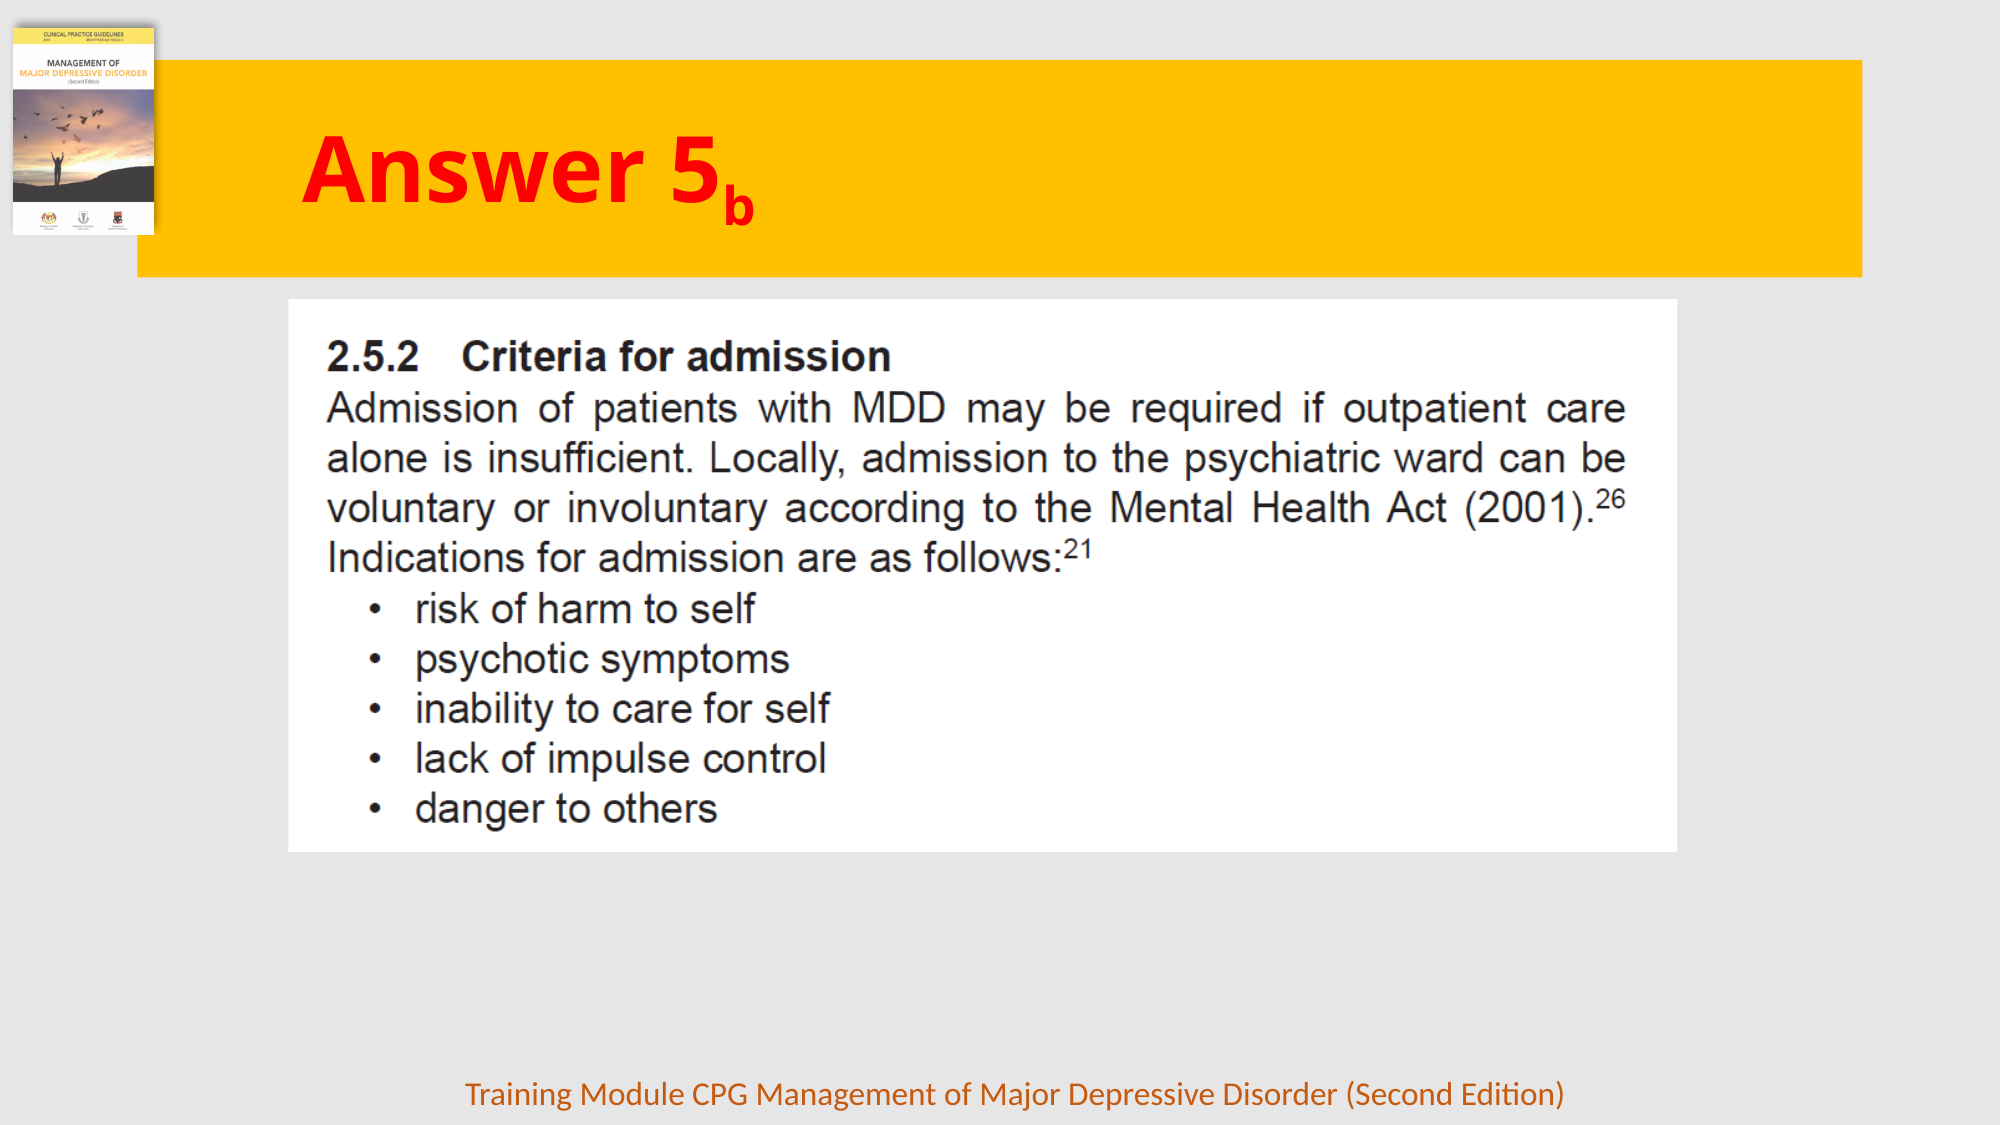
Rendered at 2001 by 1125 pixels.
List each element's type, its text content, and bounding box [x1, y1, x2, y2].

text_box Training Module CPG Management of Major Depressive Disorder (Second Edition) [450, 1065, 1832, 1120]
picture [288, 299, 1678, 852]
picture [13, 28, 154, 235]
title Answer 5b [137, 59, 1863, 278]
list [137, 299, 1863, 1014]
